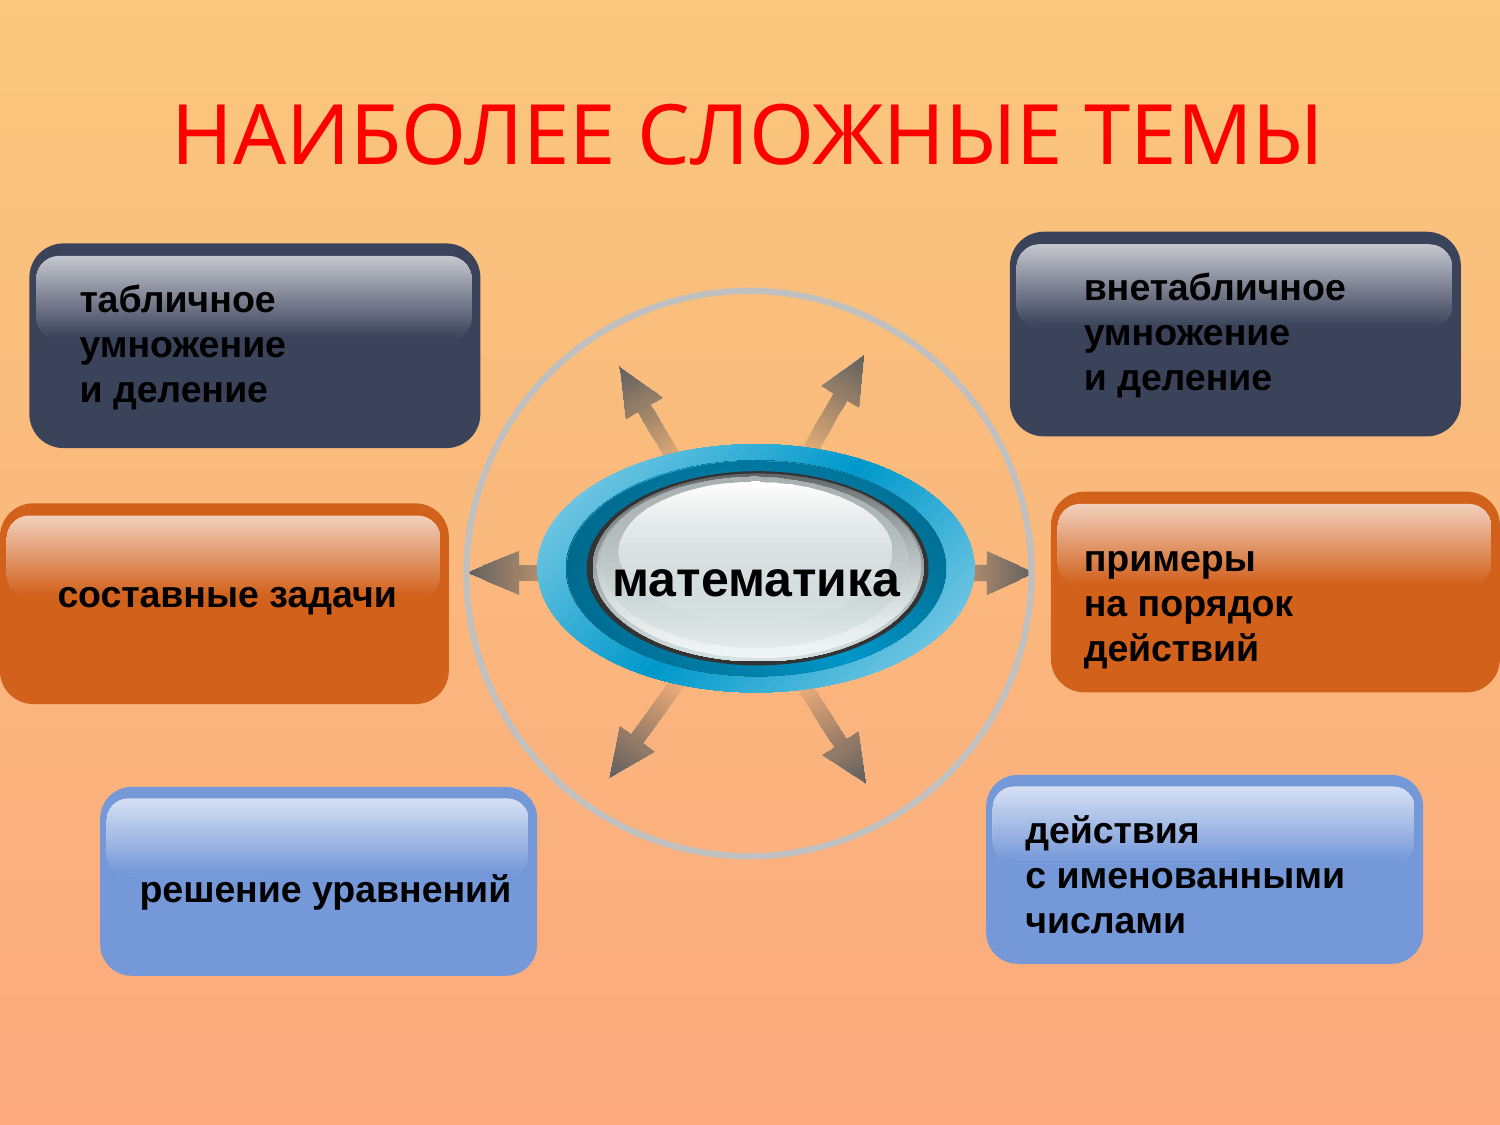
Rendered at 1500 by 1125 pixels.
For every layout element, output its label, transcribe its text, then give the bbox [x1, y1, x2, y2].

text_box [1050, 491, 1500, 693]
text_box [536, 443, 975, 693]
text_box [0, 502, 450, 705]
text_box [466, 290, 1032, 857]
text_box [28, 242, 481, 449]
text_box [99, 786, 538, 977]
title Наиболее сложные темы [156, 1, 1382, 189]
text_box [985, 774, 1424, 965]
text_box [1009, 231, 1462, 437]
